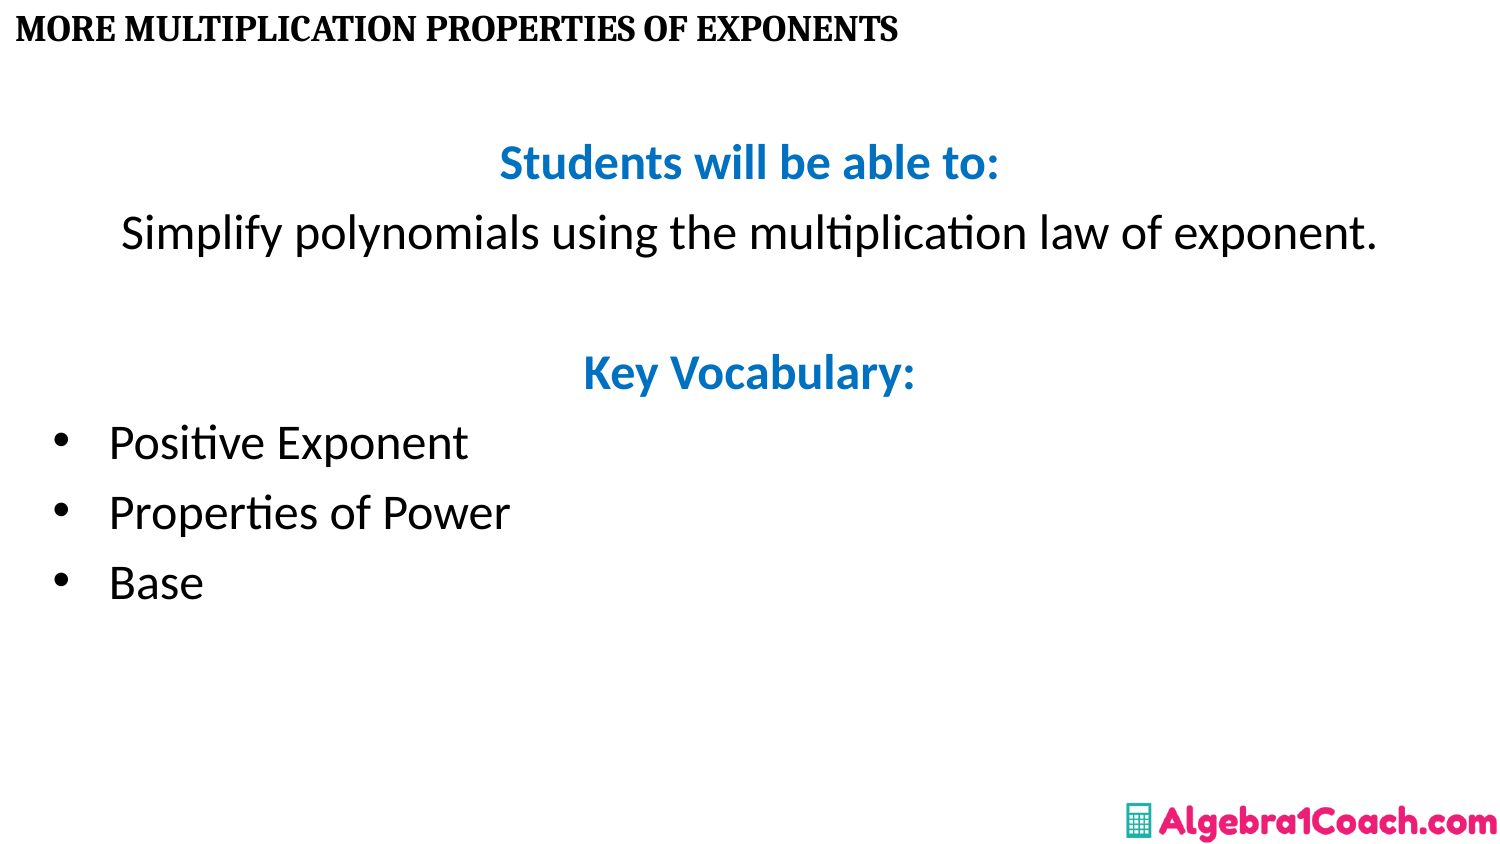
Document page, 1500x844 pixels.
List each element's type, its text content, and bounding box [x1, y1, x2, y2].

picture [1109, 798, 1500, 844]
list Students will be able to: Simplify polynomials using the multiplication law of exponent. Key Vocabulary: Positive Exponent Properties of Power Base [37, 121, 1463, 797]
title MORE MULTIPLICATION PROPERTIES OF EXPONENTS [0, 0, 1350, 57]
